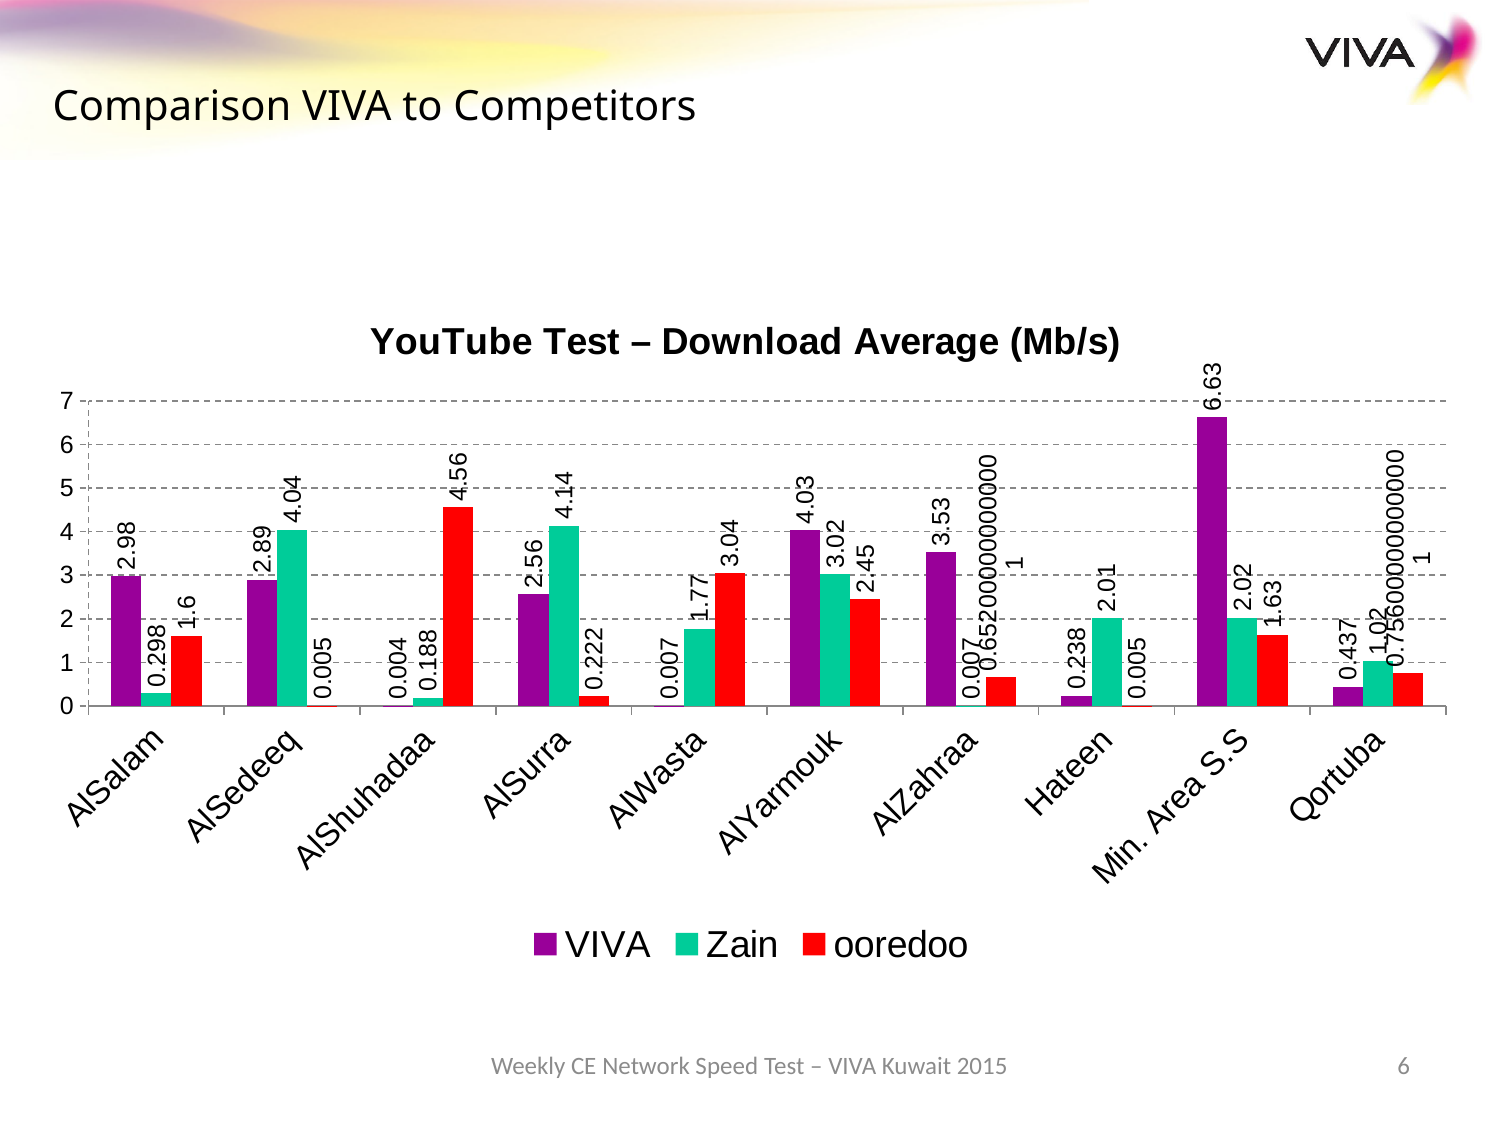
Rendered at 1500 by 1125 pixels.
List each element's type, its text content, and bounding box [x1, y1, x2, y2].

text_box Comparison VIVA to Competitors [37, 24, 1278, 184]
text_box Weekly CE Network Speed Test – VIVA Kuwait 2015 [205, 1042, 1074, 1103]
picture [1300, 12, 1485, 105]
picture [0, 0, 1089, 160]
chart [27, 287, 1476, 974]
text_box 6 [1074, 1042, 1425, 1103]
